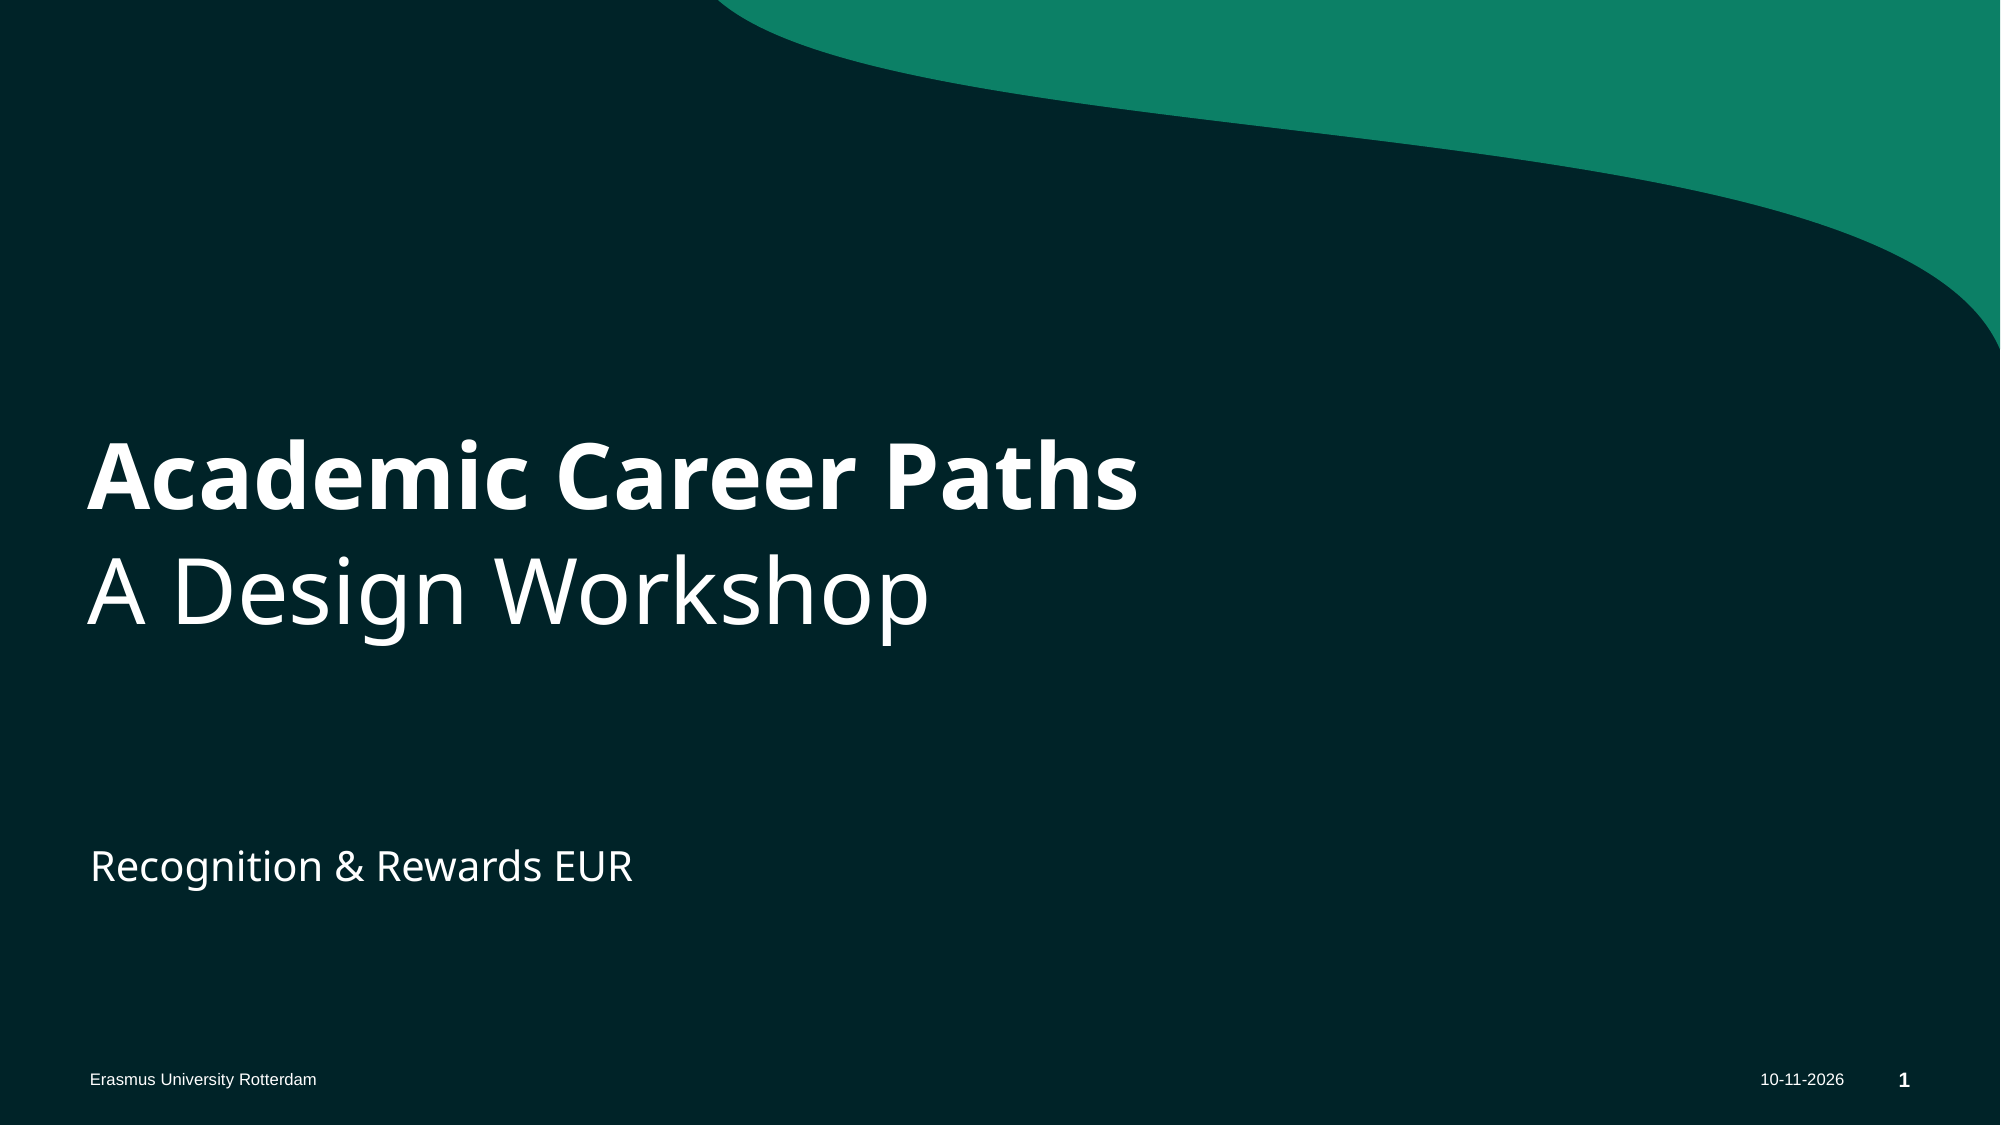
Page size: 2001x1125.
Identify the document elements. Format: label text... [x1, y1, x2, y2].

list Recognition & Rewards EUR [89, 642, 1911, 1034]
footer Erasmus University Rotterdam [89, 1068, 1708, 1090]
slide_number 1 [1866, 1068, 1911, 1090]
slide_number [1730, 1068, 1845, 1090]
title Academic Career Paths A Design Workshop [87, 405, 1911, 643]
